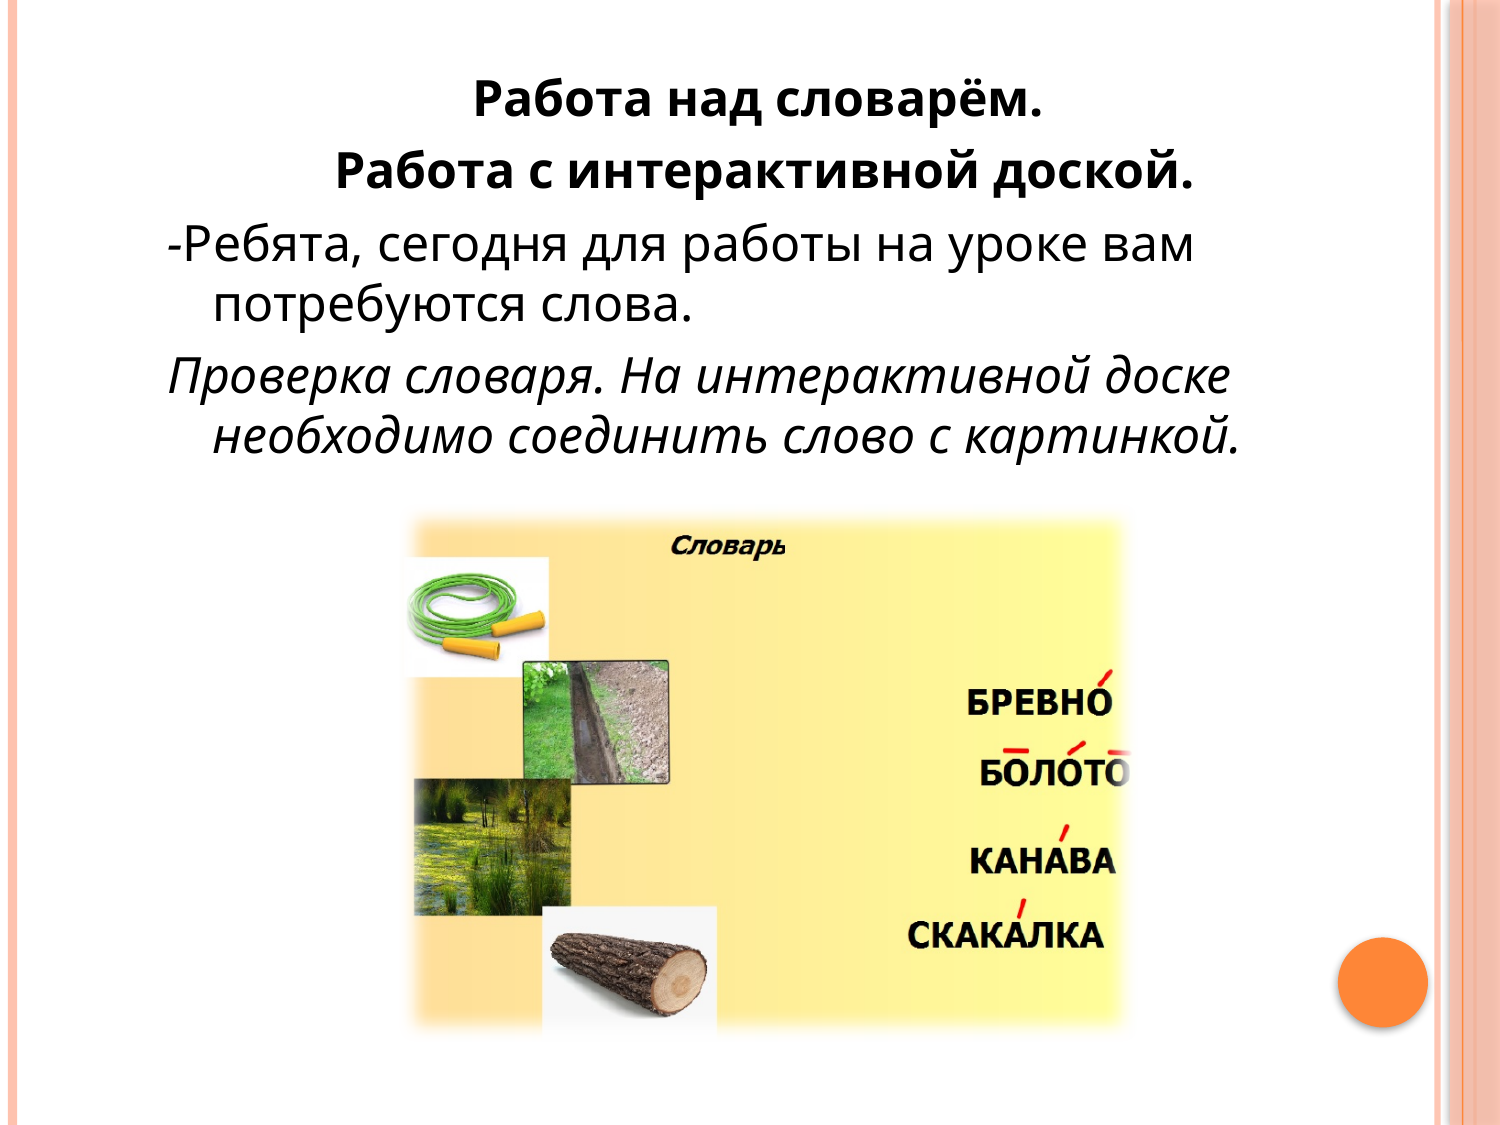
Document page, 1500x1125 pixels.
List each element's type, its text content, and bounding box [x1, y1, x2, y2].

list Работа над словарём. Работа с интерактивной доской. -Ребята, сегодня для работы на уроке вам потребуются слова. Проверка словаря. На интерактивной доске необходимо соединить слово с картинкой. [152, 58, 1378, 859]
picture [397, 503, 1138, 1043]
